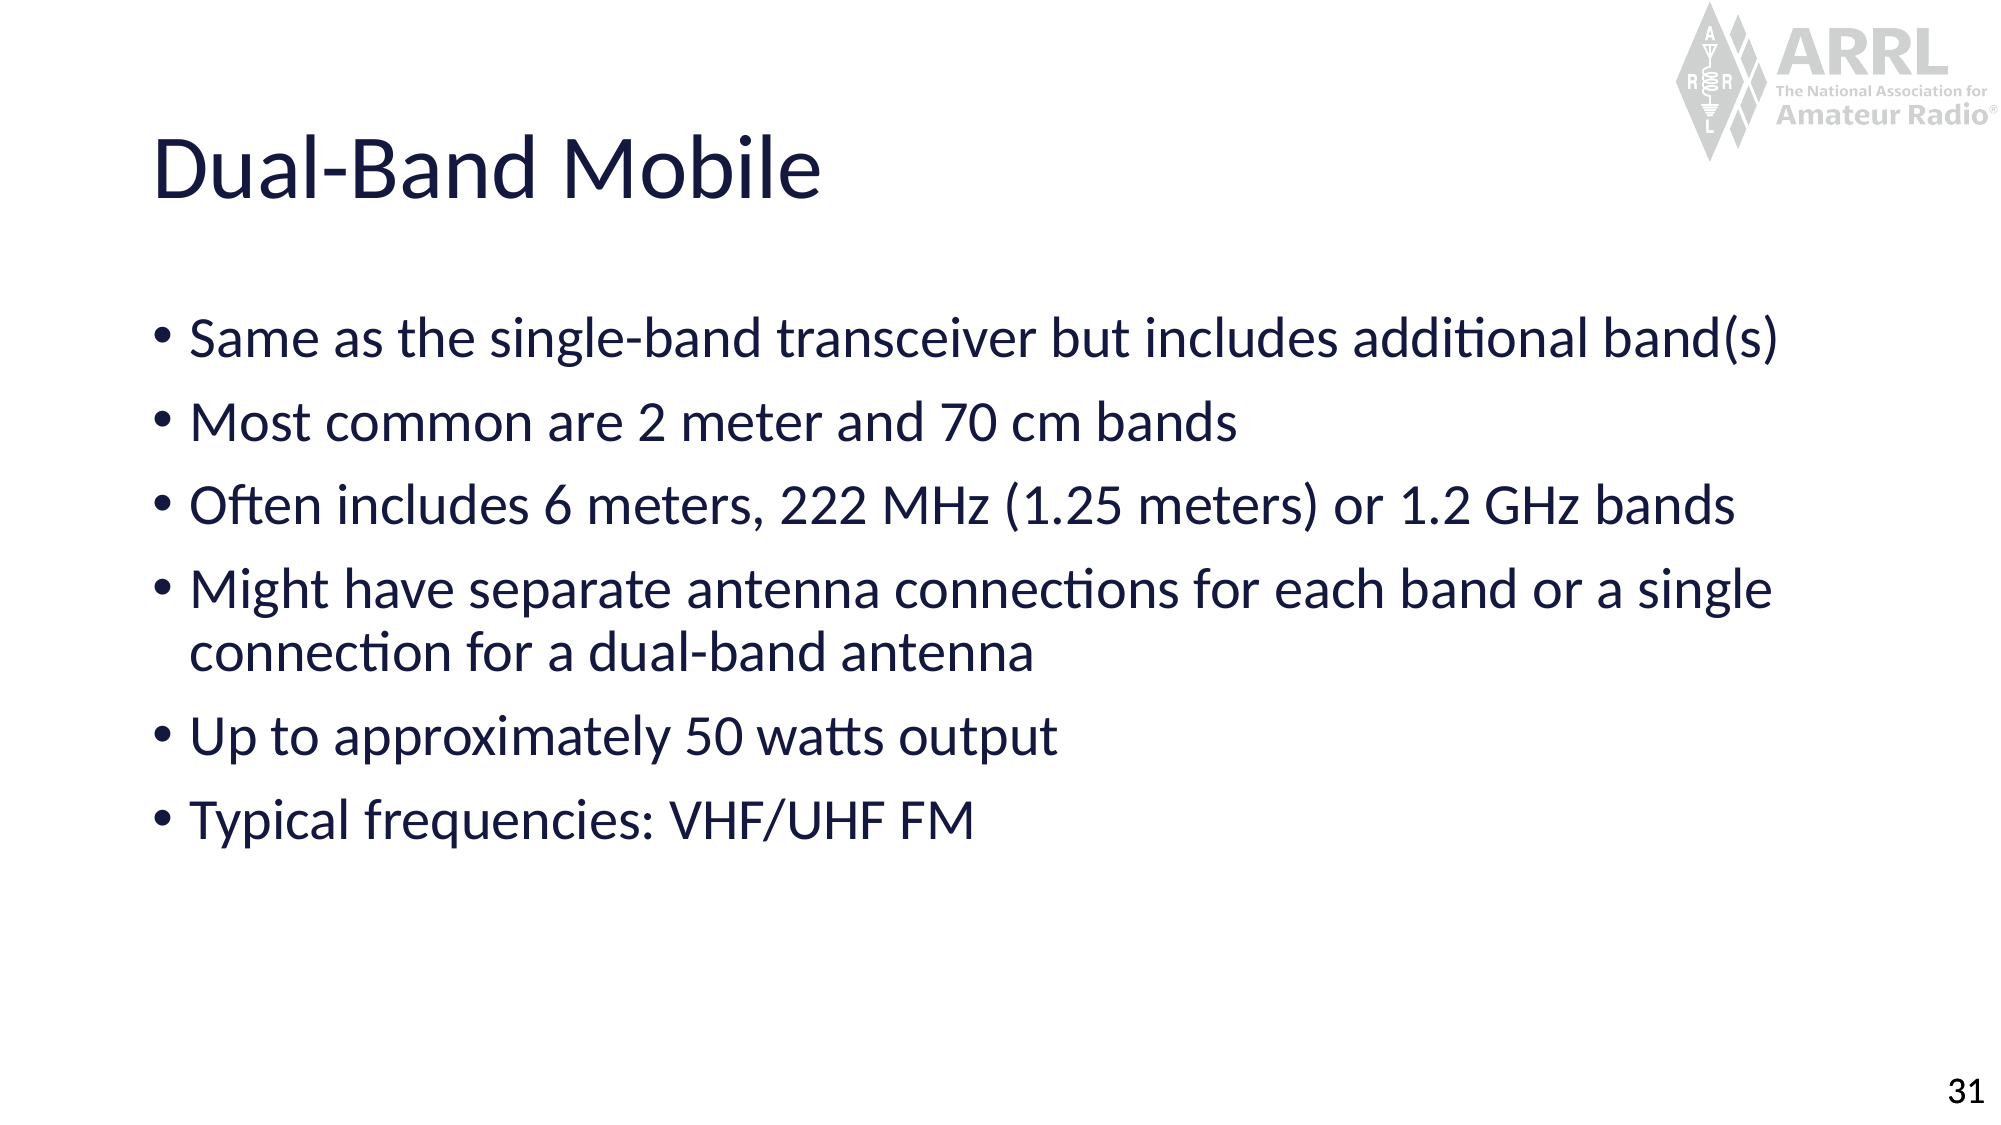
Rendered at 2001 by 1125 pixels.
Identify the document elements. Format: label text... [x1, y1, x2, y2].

title Dual-Band Mobile [137, 59, 1863, 278]
list Same as the single-band transceiver but includes additional band(s) Most common are 2 meter and 70 cm bands Often includes 6 meters, 222 MHz (1.25 meters) or 1.2 GHz bands Might have separate antenna connections for each band or a single connection for a dual-band antenna Up to approximately 50 watts output Typical frequencies: VHF/UHF FM [137, 299, 1863, 1014]
picture [1674, 0, 2000, 164]
